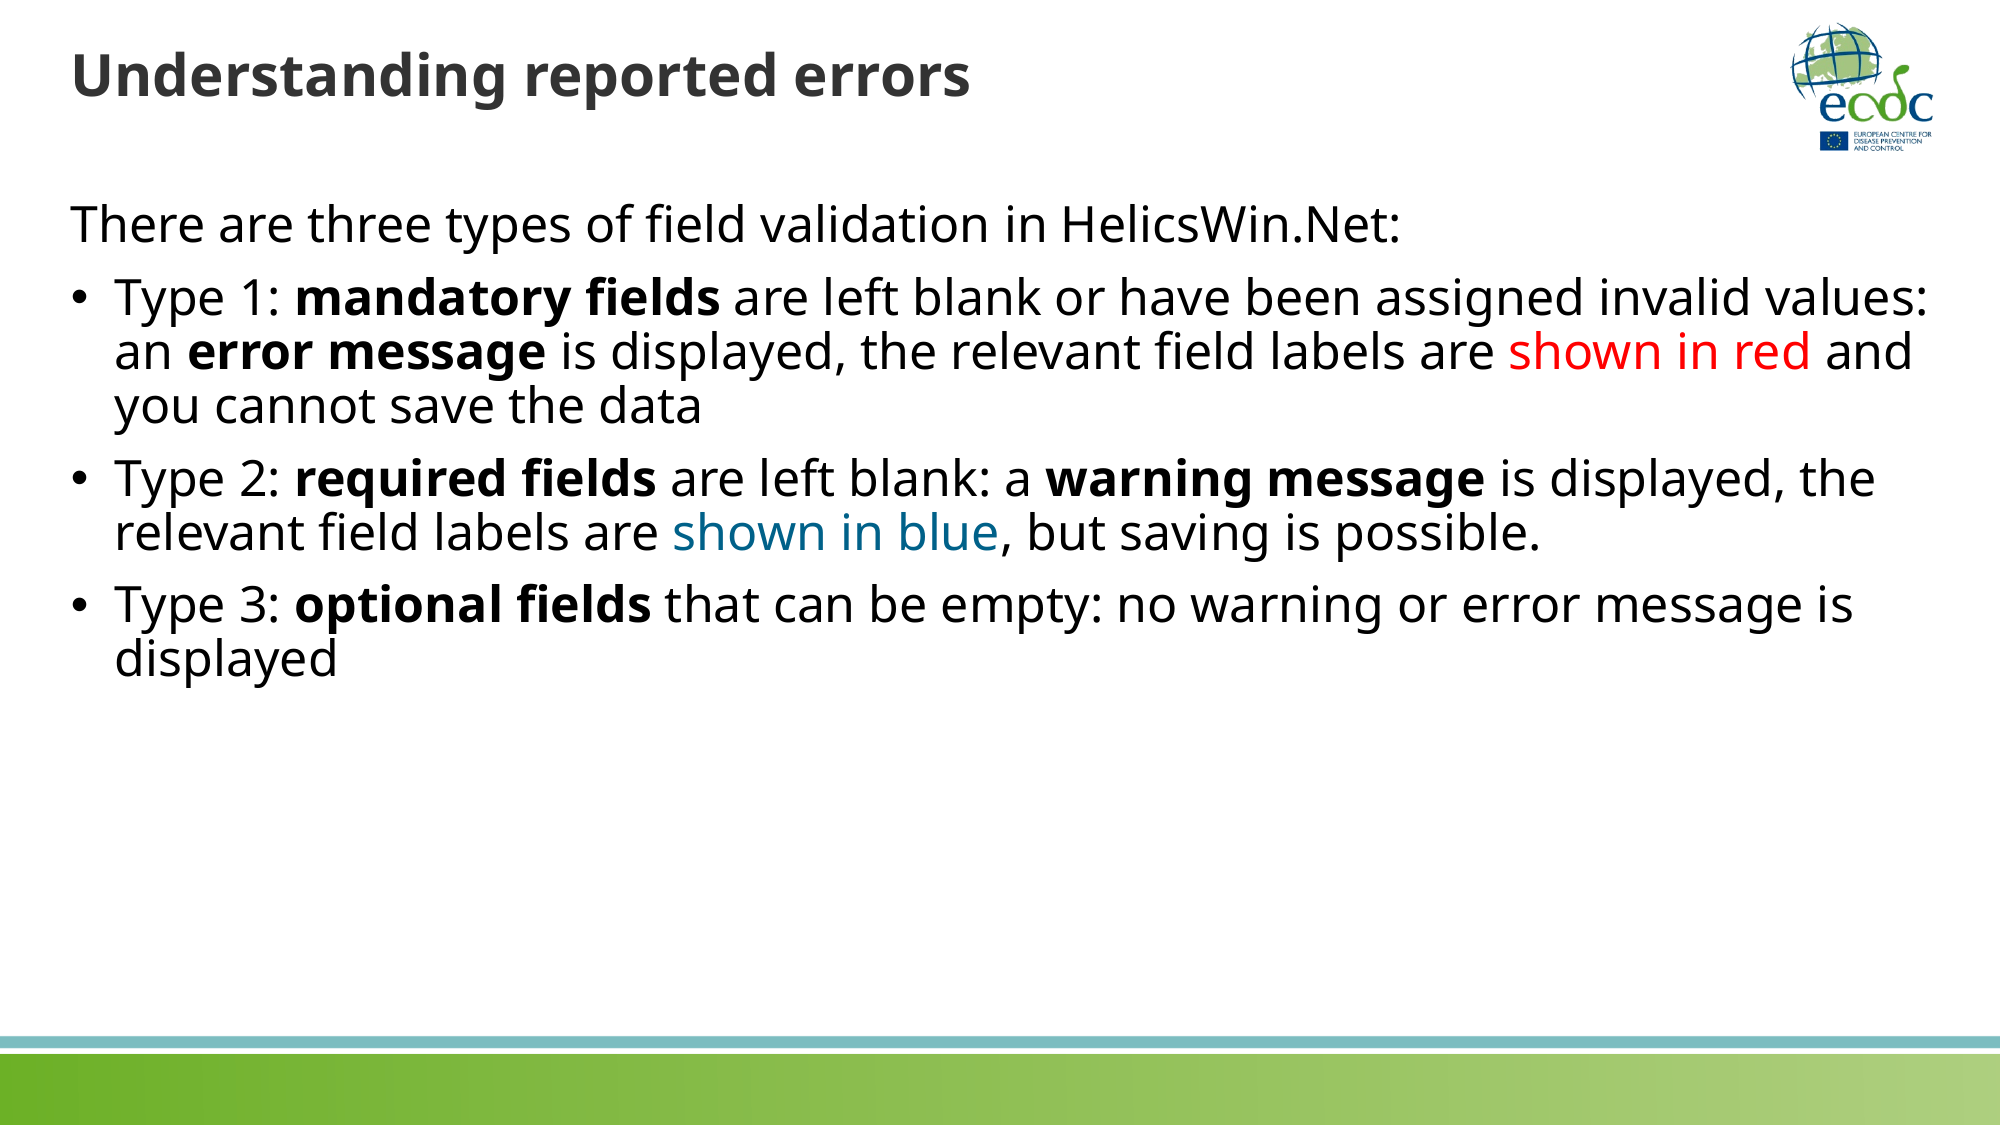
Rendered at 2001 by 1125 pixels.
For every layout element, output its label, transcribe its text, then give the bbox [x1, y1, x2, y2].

list There are three types of field validation in HelicsWin.Net: Type 1: mandatory fields are left blank or have been assigned invalid values: an error message is displayed, the relevant field labels are shown in red and you cannot save the data Type 2: required fields are left blank: a warning message is displayed, the relevant field labels are shown in blue, but saving is possible. Type 3: optional fields that can be empty: no warning or error message is displayed [70, 199, 1936, 1025]
picture [0, 0, 2000, 1125]
title Understanding reported errors [70, 46, 1764, 177]
